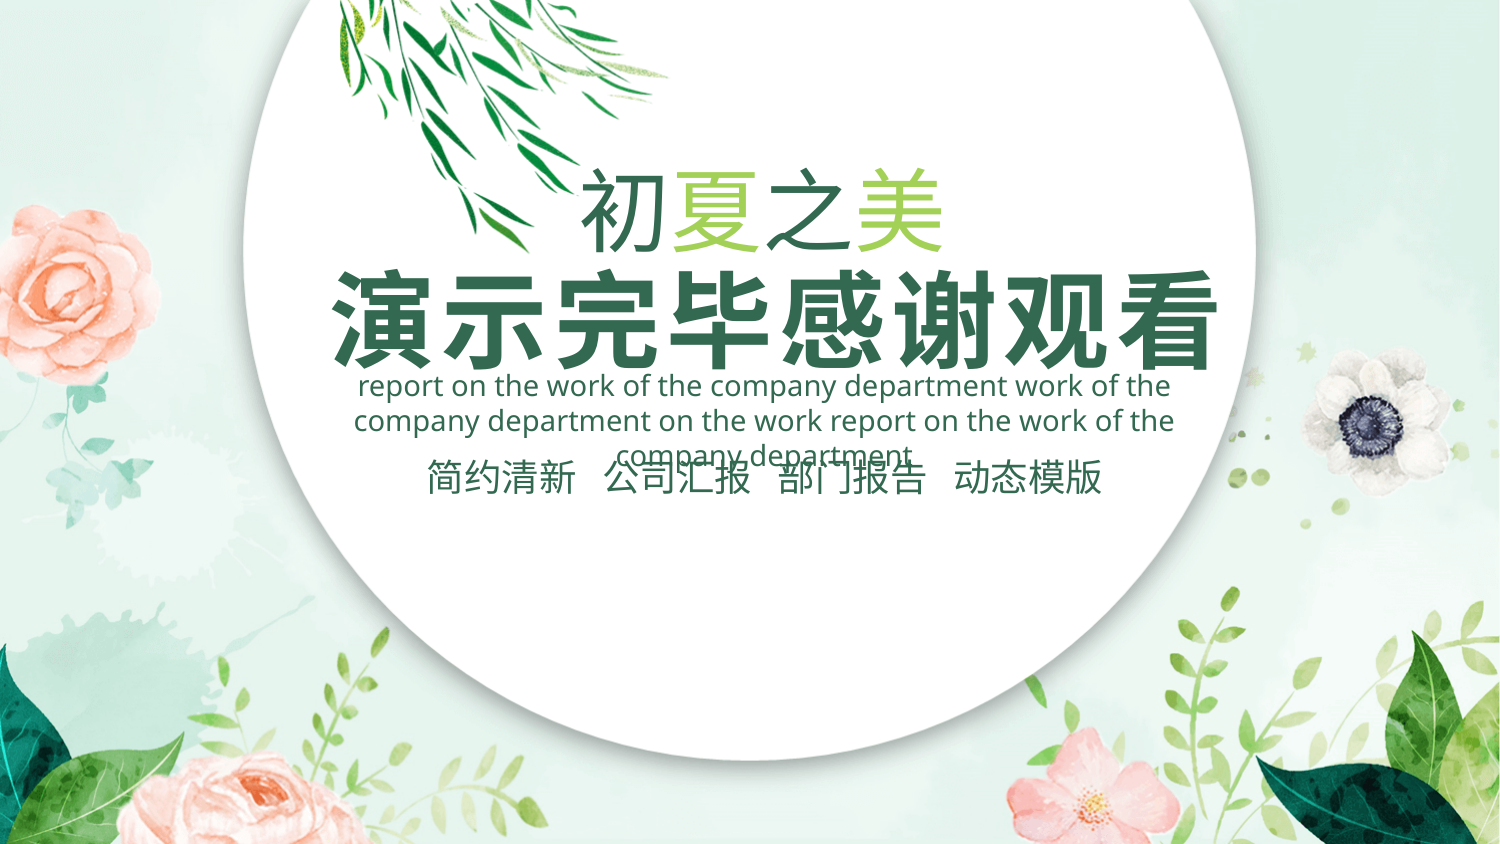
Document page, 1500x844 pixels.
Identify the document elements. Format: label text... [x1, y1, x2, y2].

text_box 初夏之美 [564, 146, 962, 272]
text_box 演示完毕感谢观看 [314, 247, 1239, 390]
picture [0, 0, 1500, 844]
text_box 简约清新 公司汇报 部门报告 动态模版 [394, 480, 1119, 506]
text_box report on the work of the company department work of the company department on the work report on the work of the company department [307, 359, 1222, 480]
